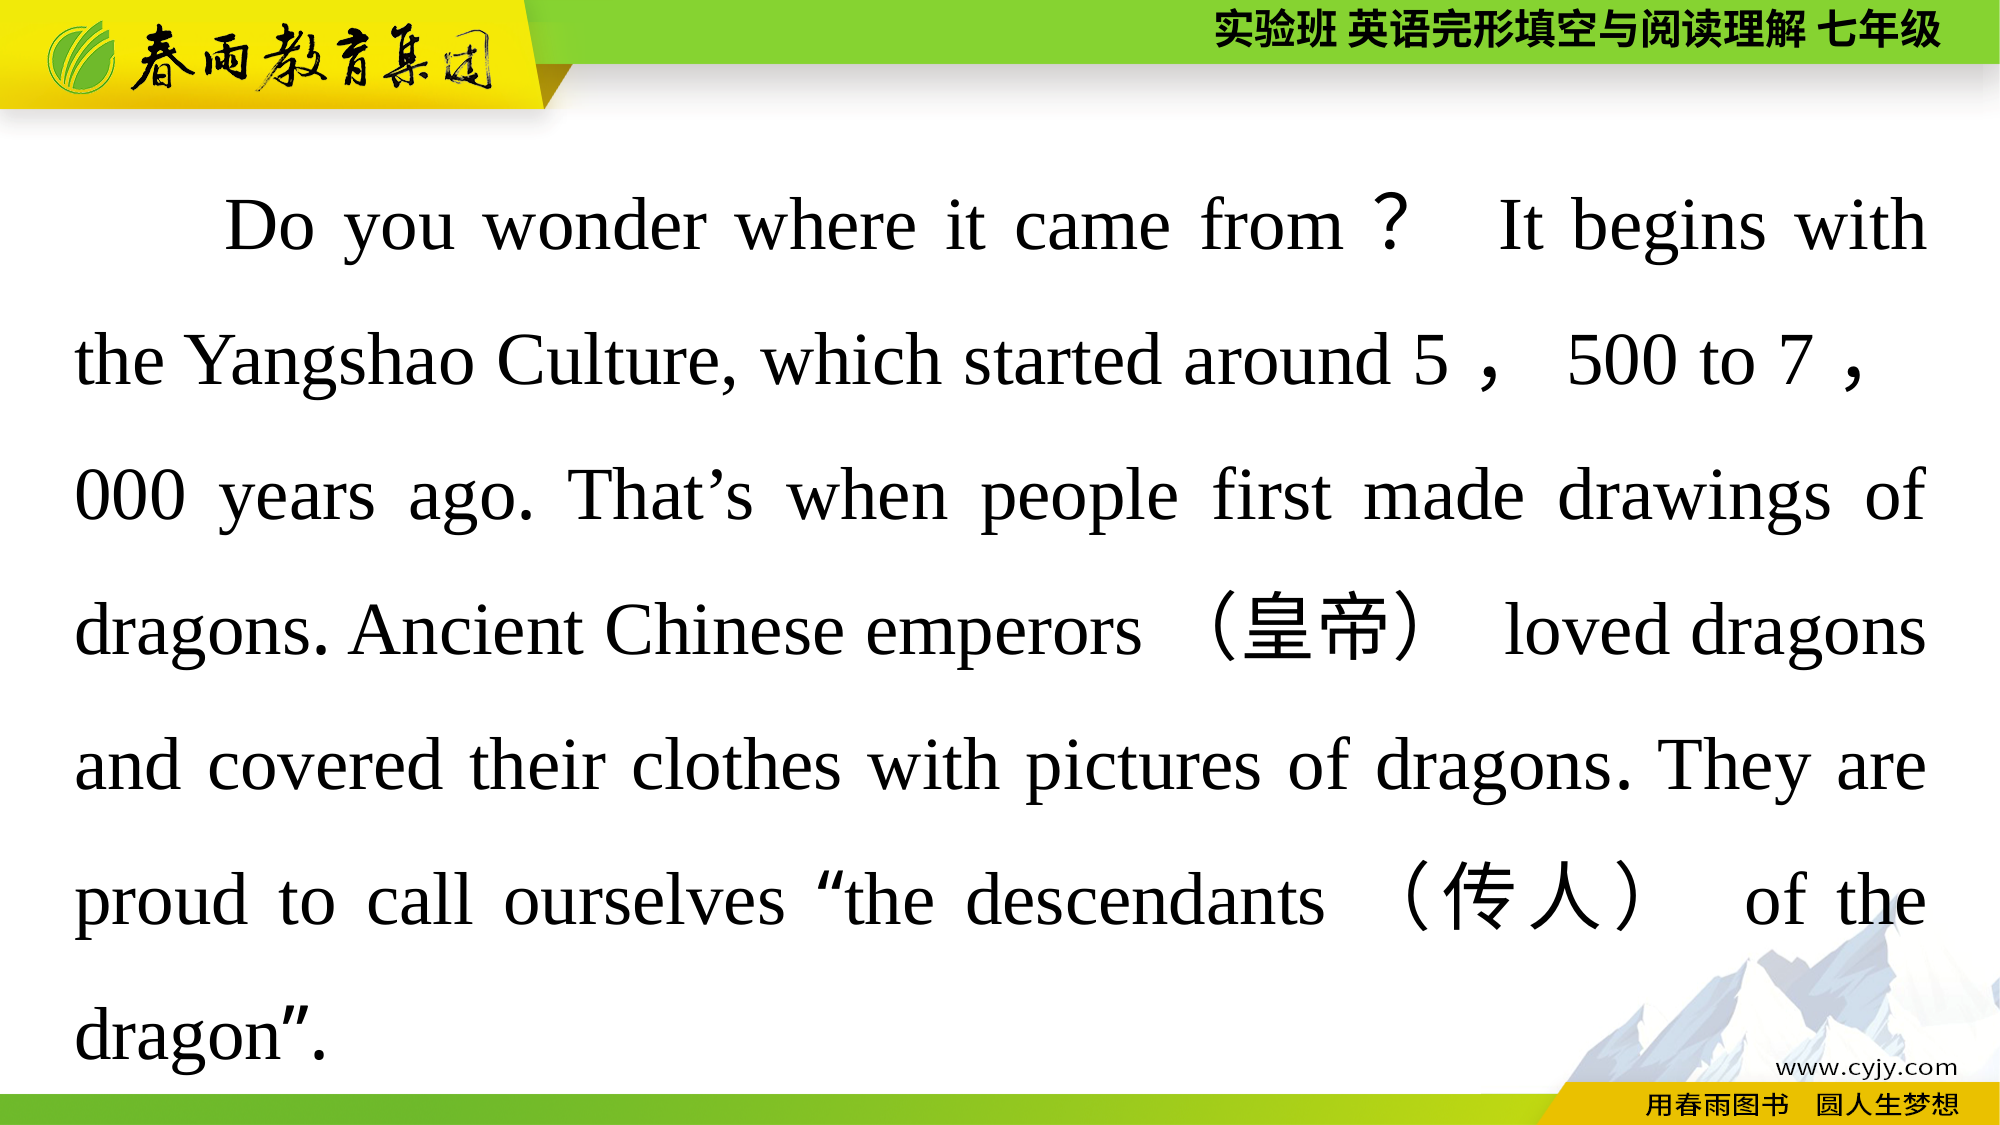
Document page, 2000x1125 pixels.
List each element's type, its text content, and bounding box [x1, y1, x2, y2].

picture [0, 0, 2000, 1125]
list Do you wonder where it came from？ It begins with the Yangshao Culture, which started around 5，500 to 7，000 years ago. That’s when people first made drawings of dragons. Ancient Chinese emperors（皇帝） loved dragons and covered their clothes with pictures of dragons. They are proud to call ourselves “the descendants（传人） of the dragon”. [59, 122, 1944, 1092]
